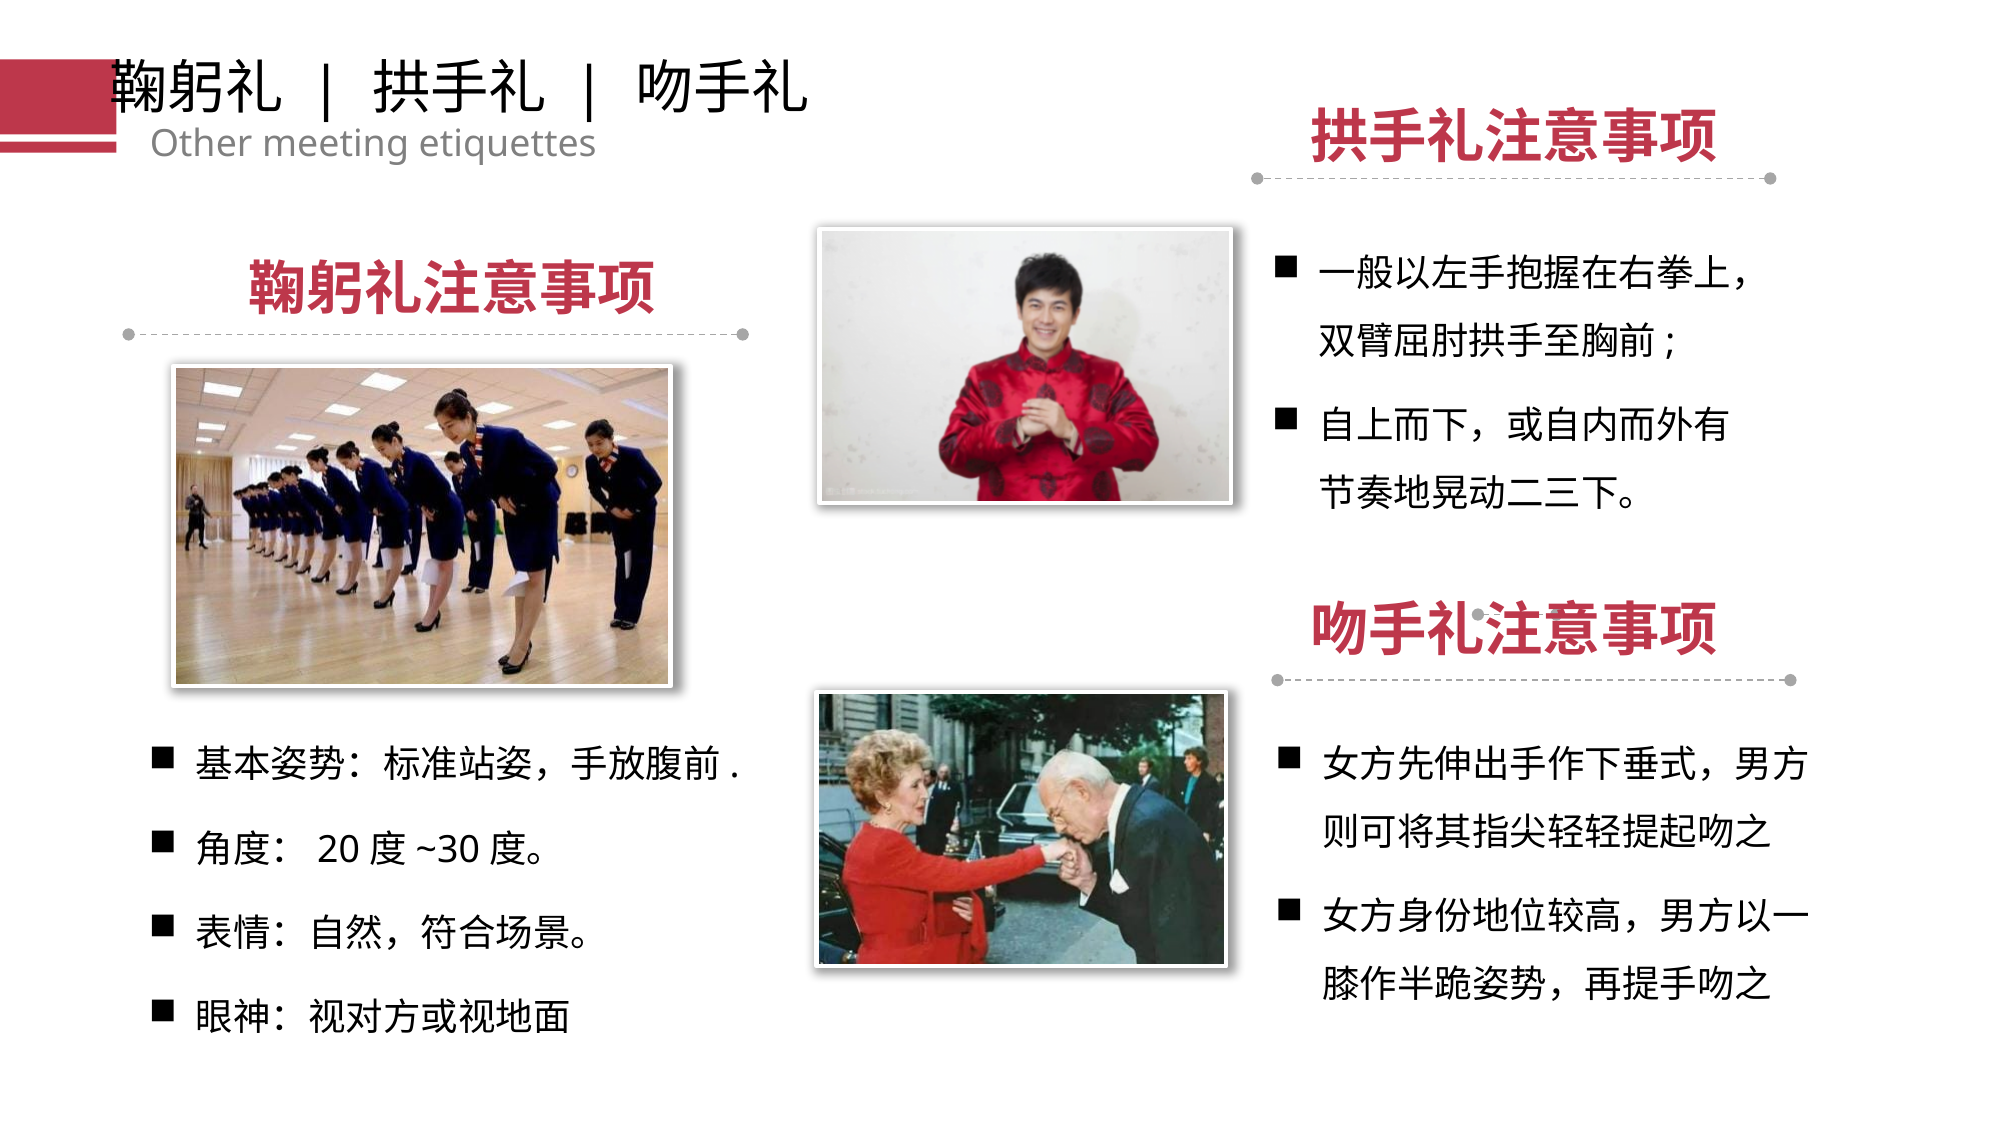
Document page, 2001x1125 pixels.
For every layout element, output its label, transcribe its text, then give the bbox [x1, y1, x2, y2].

picture [819, 229, 1231, 504]
picture [816, 692, 1226, 967]
picture [173, 366, 671, 687]
text_box 鞠躬礼注意事项 [68, 209, 836, 329]
text_box 女方先伸出手作下垂式，男方则可将其指尖轻轻提起吻之 女方身份地位较高，男方以一膝作半跪姿势，再提手吻之 [1260, 710, 1853, 1012]
text_box 吻手礼注意事项 [1129, 549, 1898, 670]
text_box 拱手礼注意事项 [1129, 56, 1898, 177]
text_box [0, 42, 790, 172]
text_box 基本姿势：标准站姿，手放腹前. 角度：20度~30度。 表情：自然，符合场景。 眼神：视对方或视地面 [134, 710, 762, 1046]
text_box 一般以左手抱握在右拳上，双臂屈肘拱手至胸前; 自上而下，或自内而外有节奏地晃动二三下。 [1257, 219, 1771, 521]
